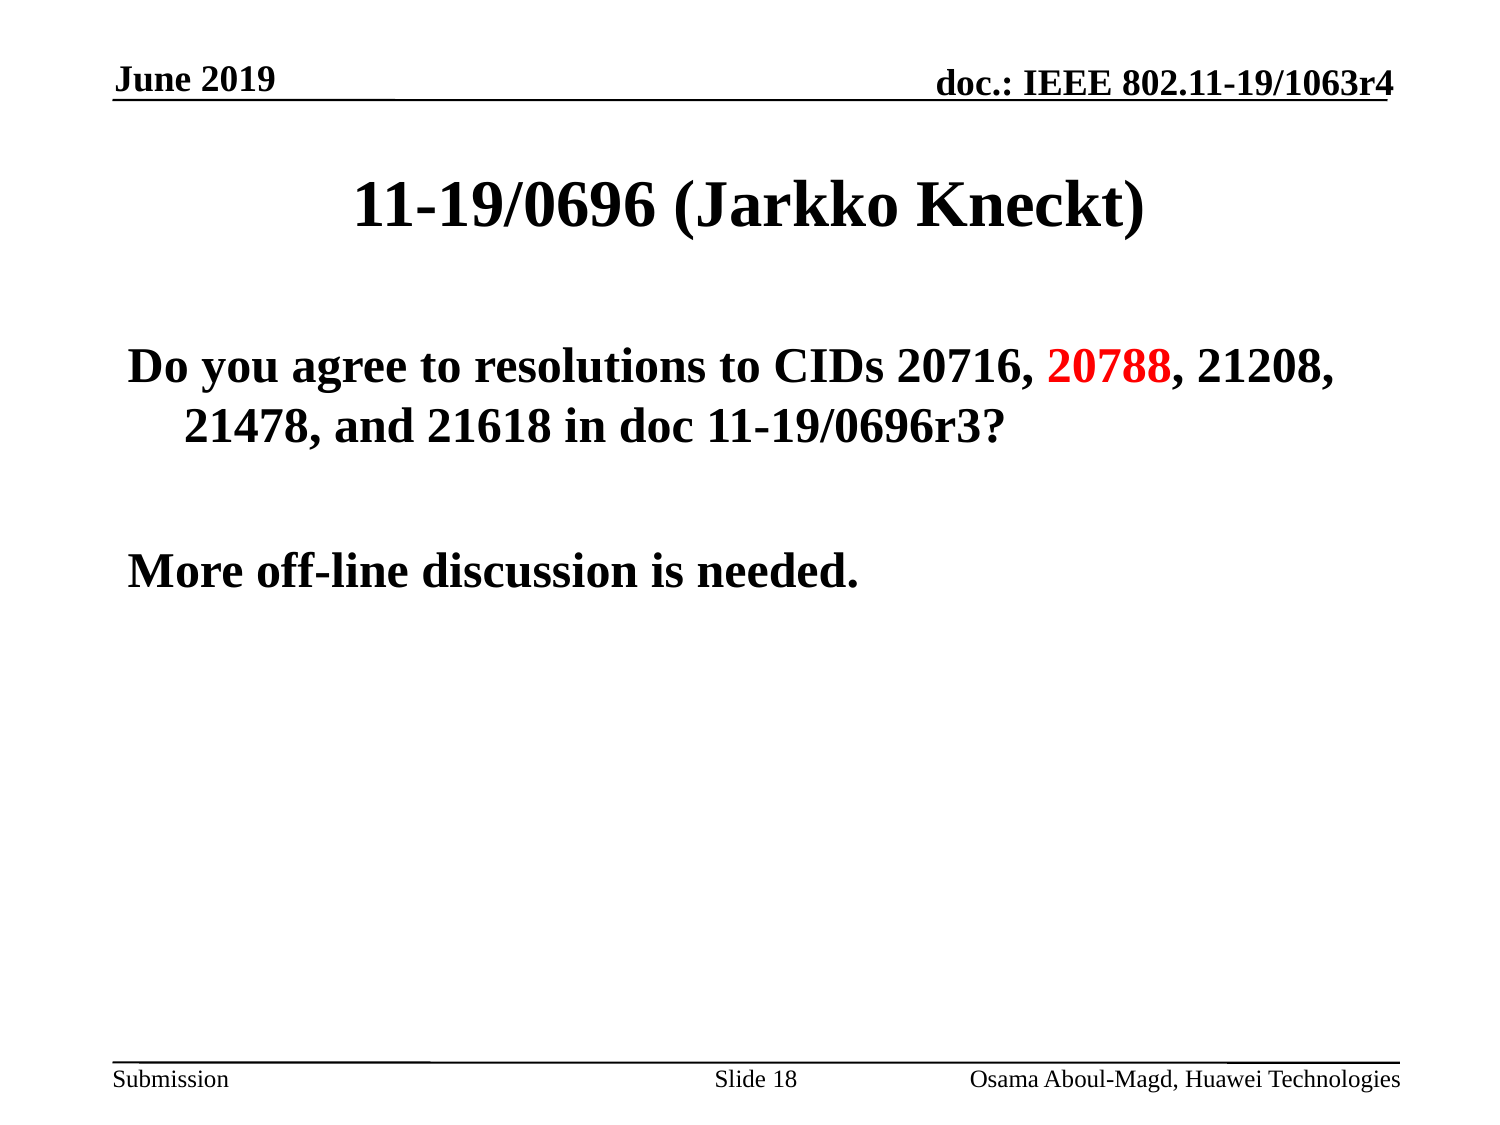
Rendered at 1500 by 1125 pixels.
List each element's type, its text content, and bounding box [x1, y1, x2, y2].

footer Osama Aboul-Magd, Huawei Technologies [878, 1061, 1402, 1093]
title 11-19/0696 (Jarkko Kneckt) [112, 112, 1388, 288]
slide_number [114, 54, 423, 100]
list Do you agree to resolutions to CIDs 20716, 20788, 21208, 21478, and 21618 in doc 11-19/0696r3? More off-line discussion is needed. [112, 324, 1388, 1000]
slide_number Slide 18 [712, 1061, 800, 1123]
